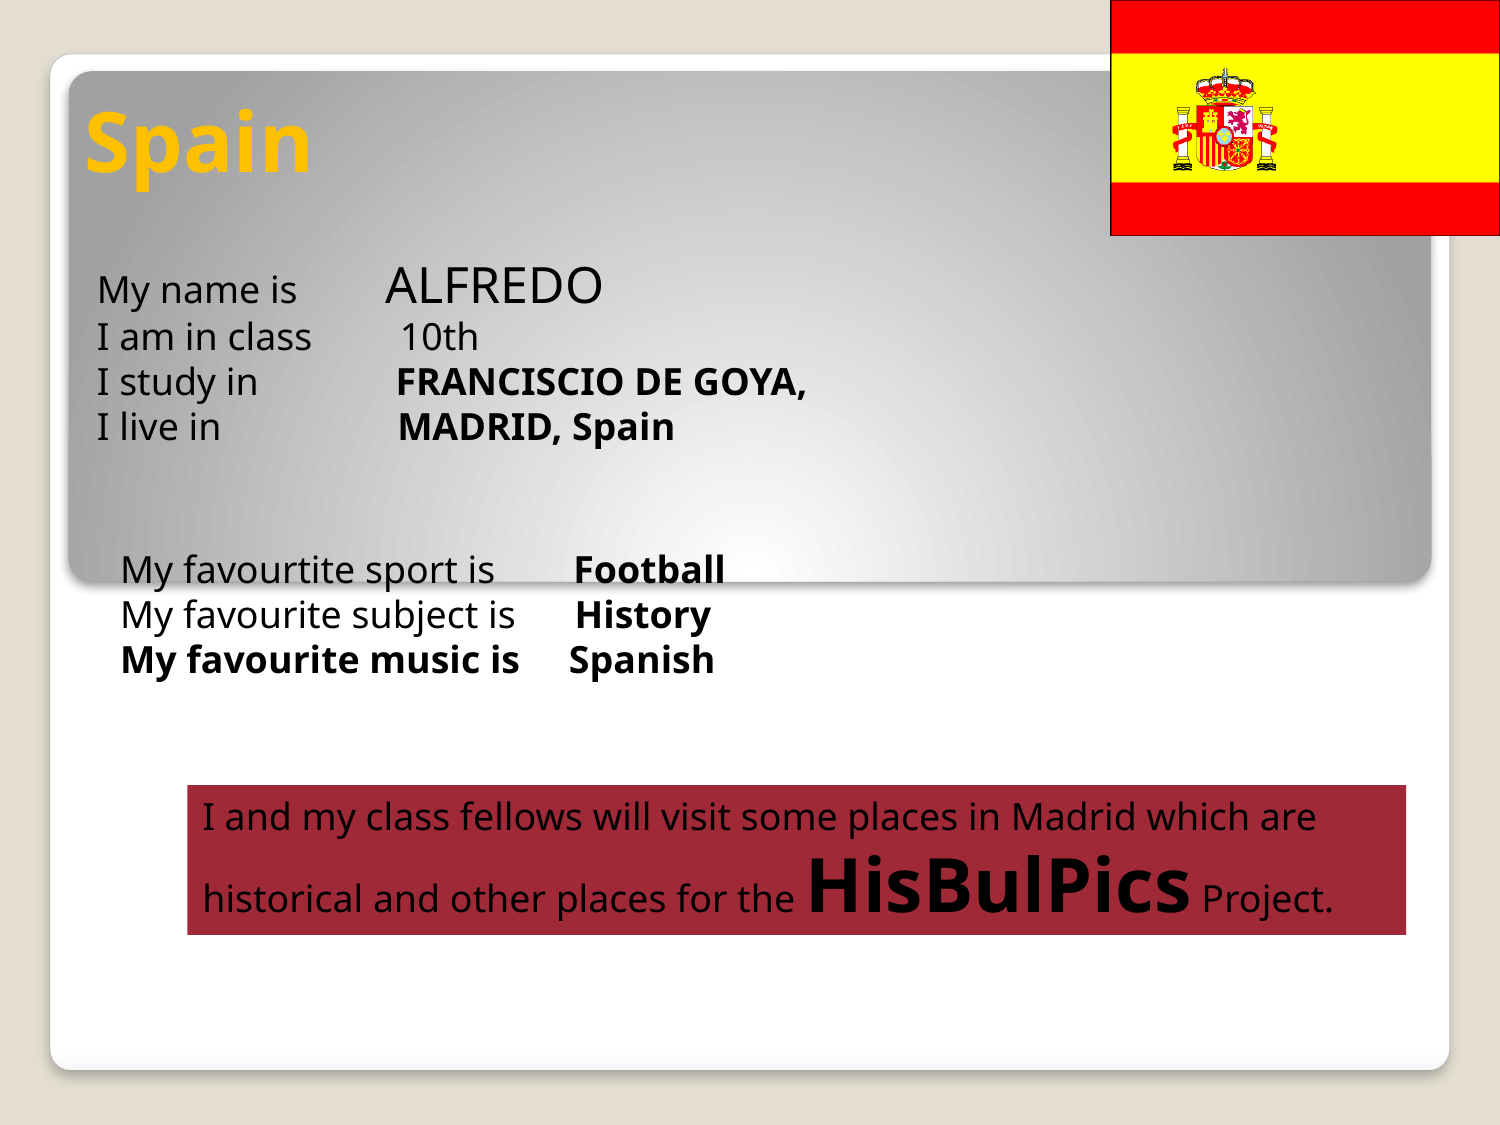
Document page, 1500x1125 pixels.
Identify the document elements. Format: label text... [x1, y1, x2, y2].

text_box My favourtite sport is Football My favourite subject is History My favourite music is Spanish [105, 538, 950, 779]
text_box Spain [70, 82, 399, 197]
picture [1110, 0, 1500, 237]
text_box My name is ALFREDO I am in class 10th I study in FRANCISCIO DE GOYA, I live in MADRID, Spain [82, 246, 1008, 501]
text_box I and my class fellows will visit some places in Madrid which are historical and other places for the HisBulPics Project. [187, 785, 1407, 935]
